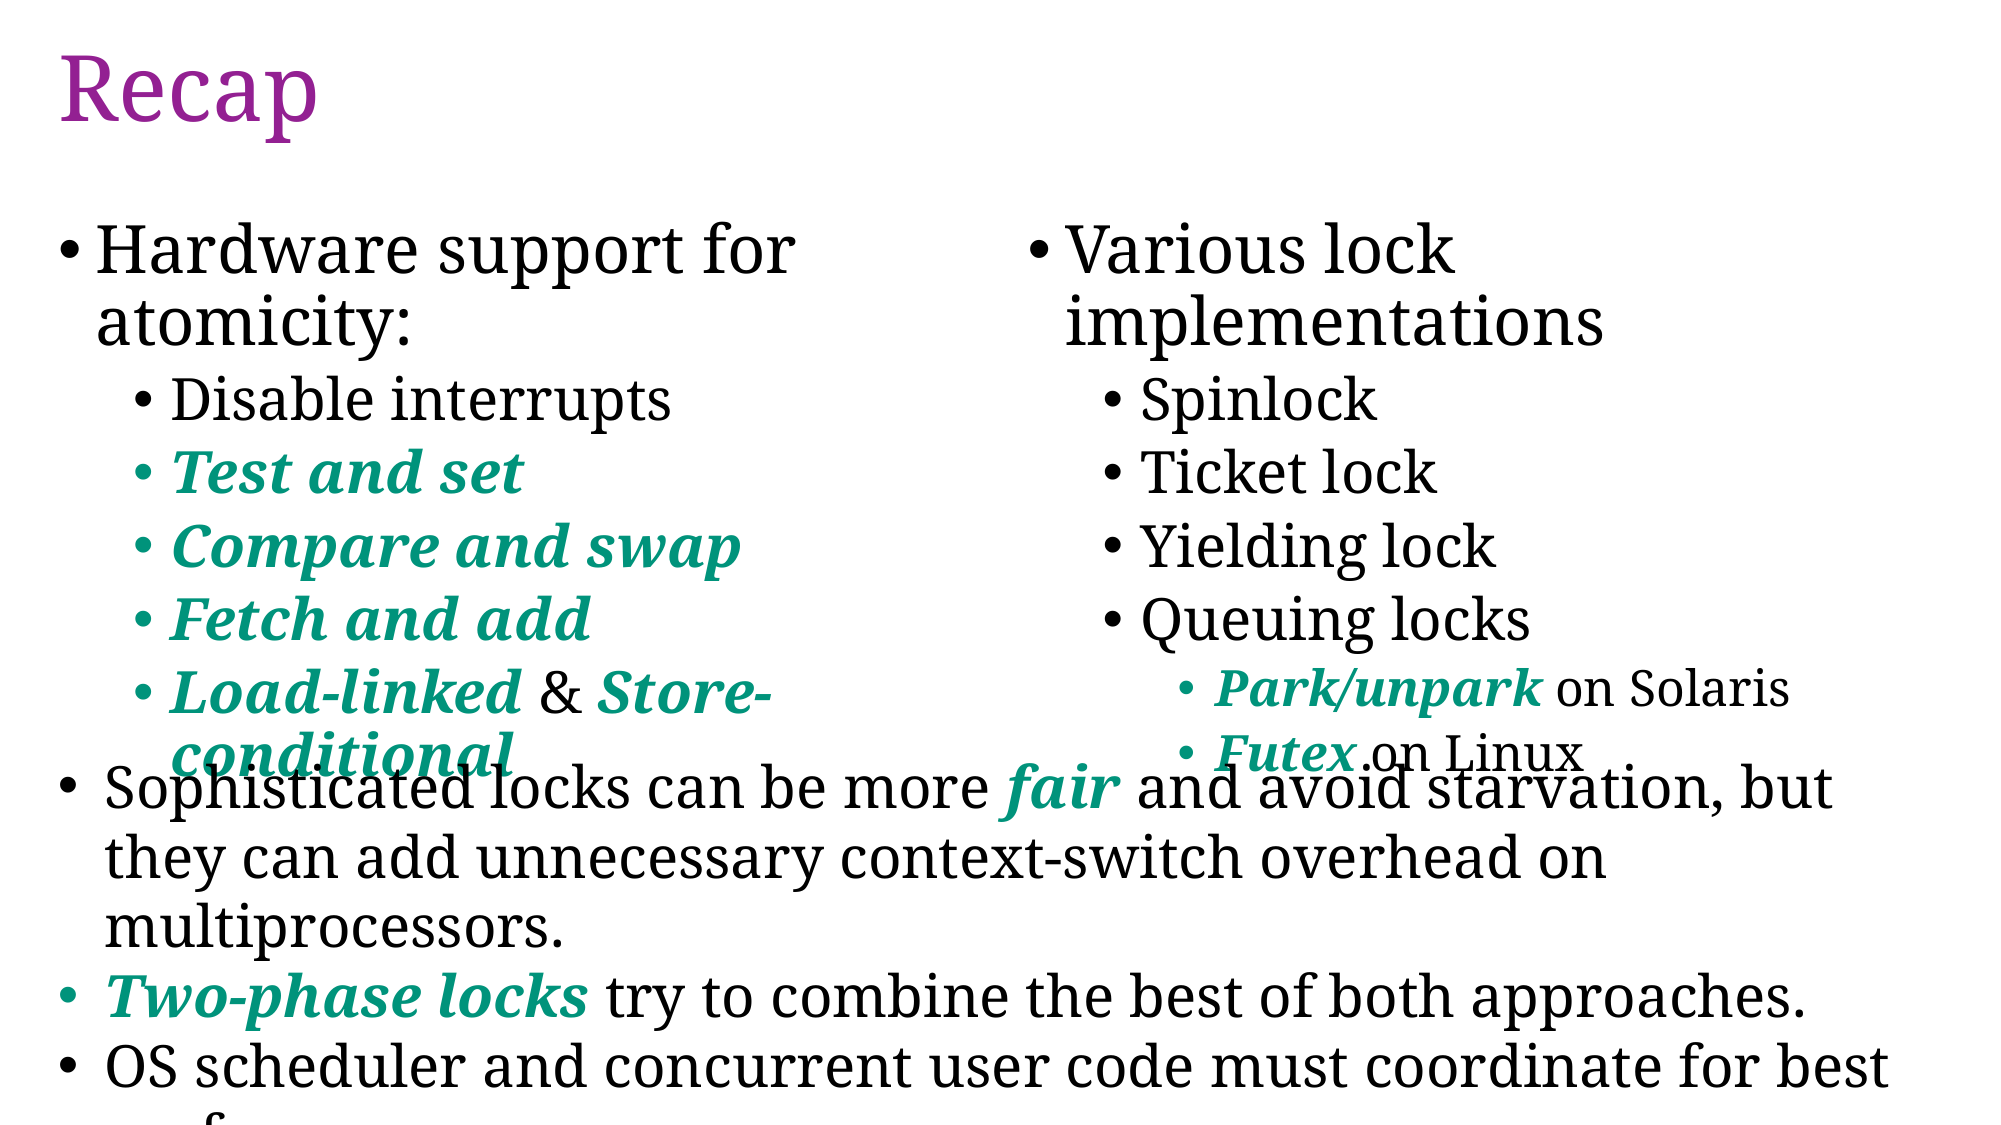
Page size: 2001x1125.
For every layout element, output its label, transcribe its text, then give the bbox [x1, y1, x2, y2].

title Recap [43, 25, 1953, 158]
list Hardware support for atomicity: Disable interrupts Test and set Compare and swap Fetch and add Load-linked & Store-conditional [43, 208, 988, 742]
text_box Sophisticated locks can be more fair and avoid starvation, but they can add unnecessary context-switch overhead on multiprocessors. Two-phase locks try to combine the best of both approaches. OS scheduler and concurrent user code must coordinate for best performance. [43, 742, 1953, 1125]
list Various lock implementations Spinlock Ticket lock Yielding lock Queuing locks Park/unpark on Solaris Futex on Linux [1012, 208, 1953, 742]
